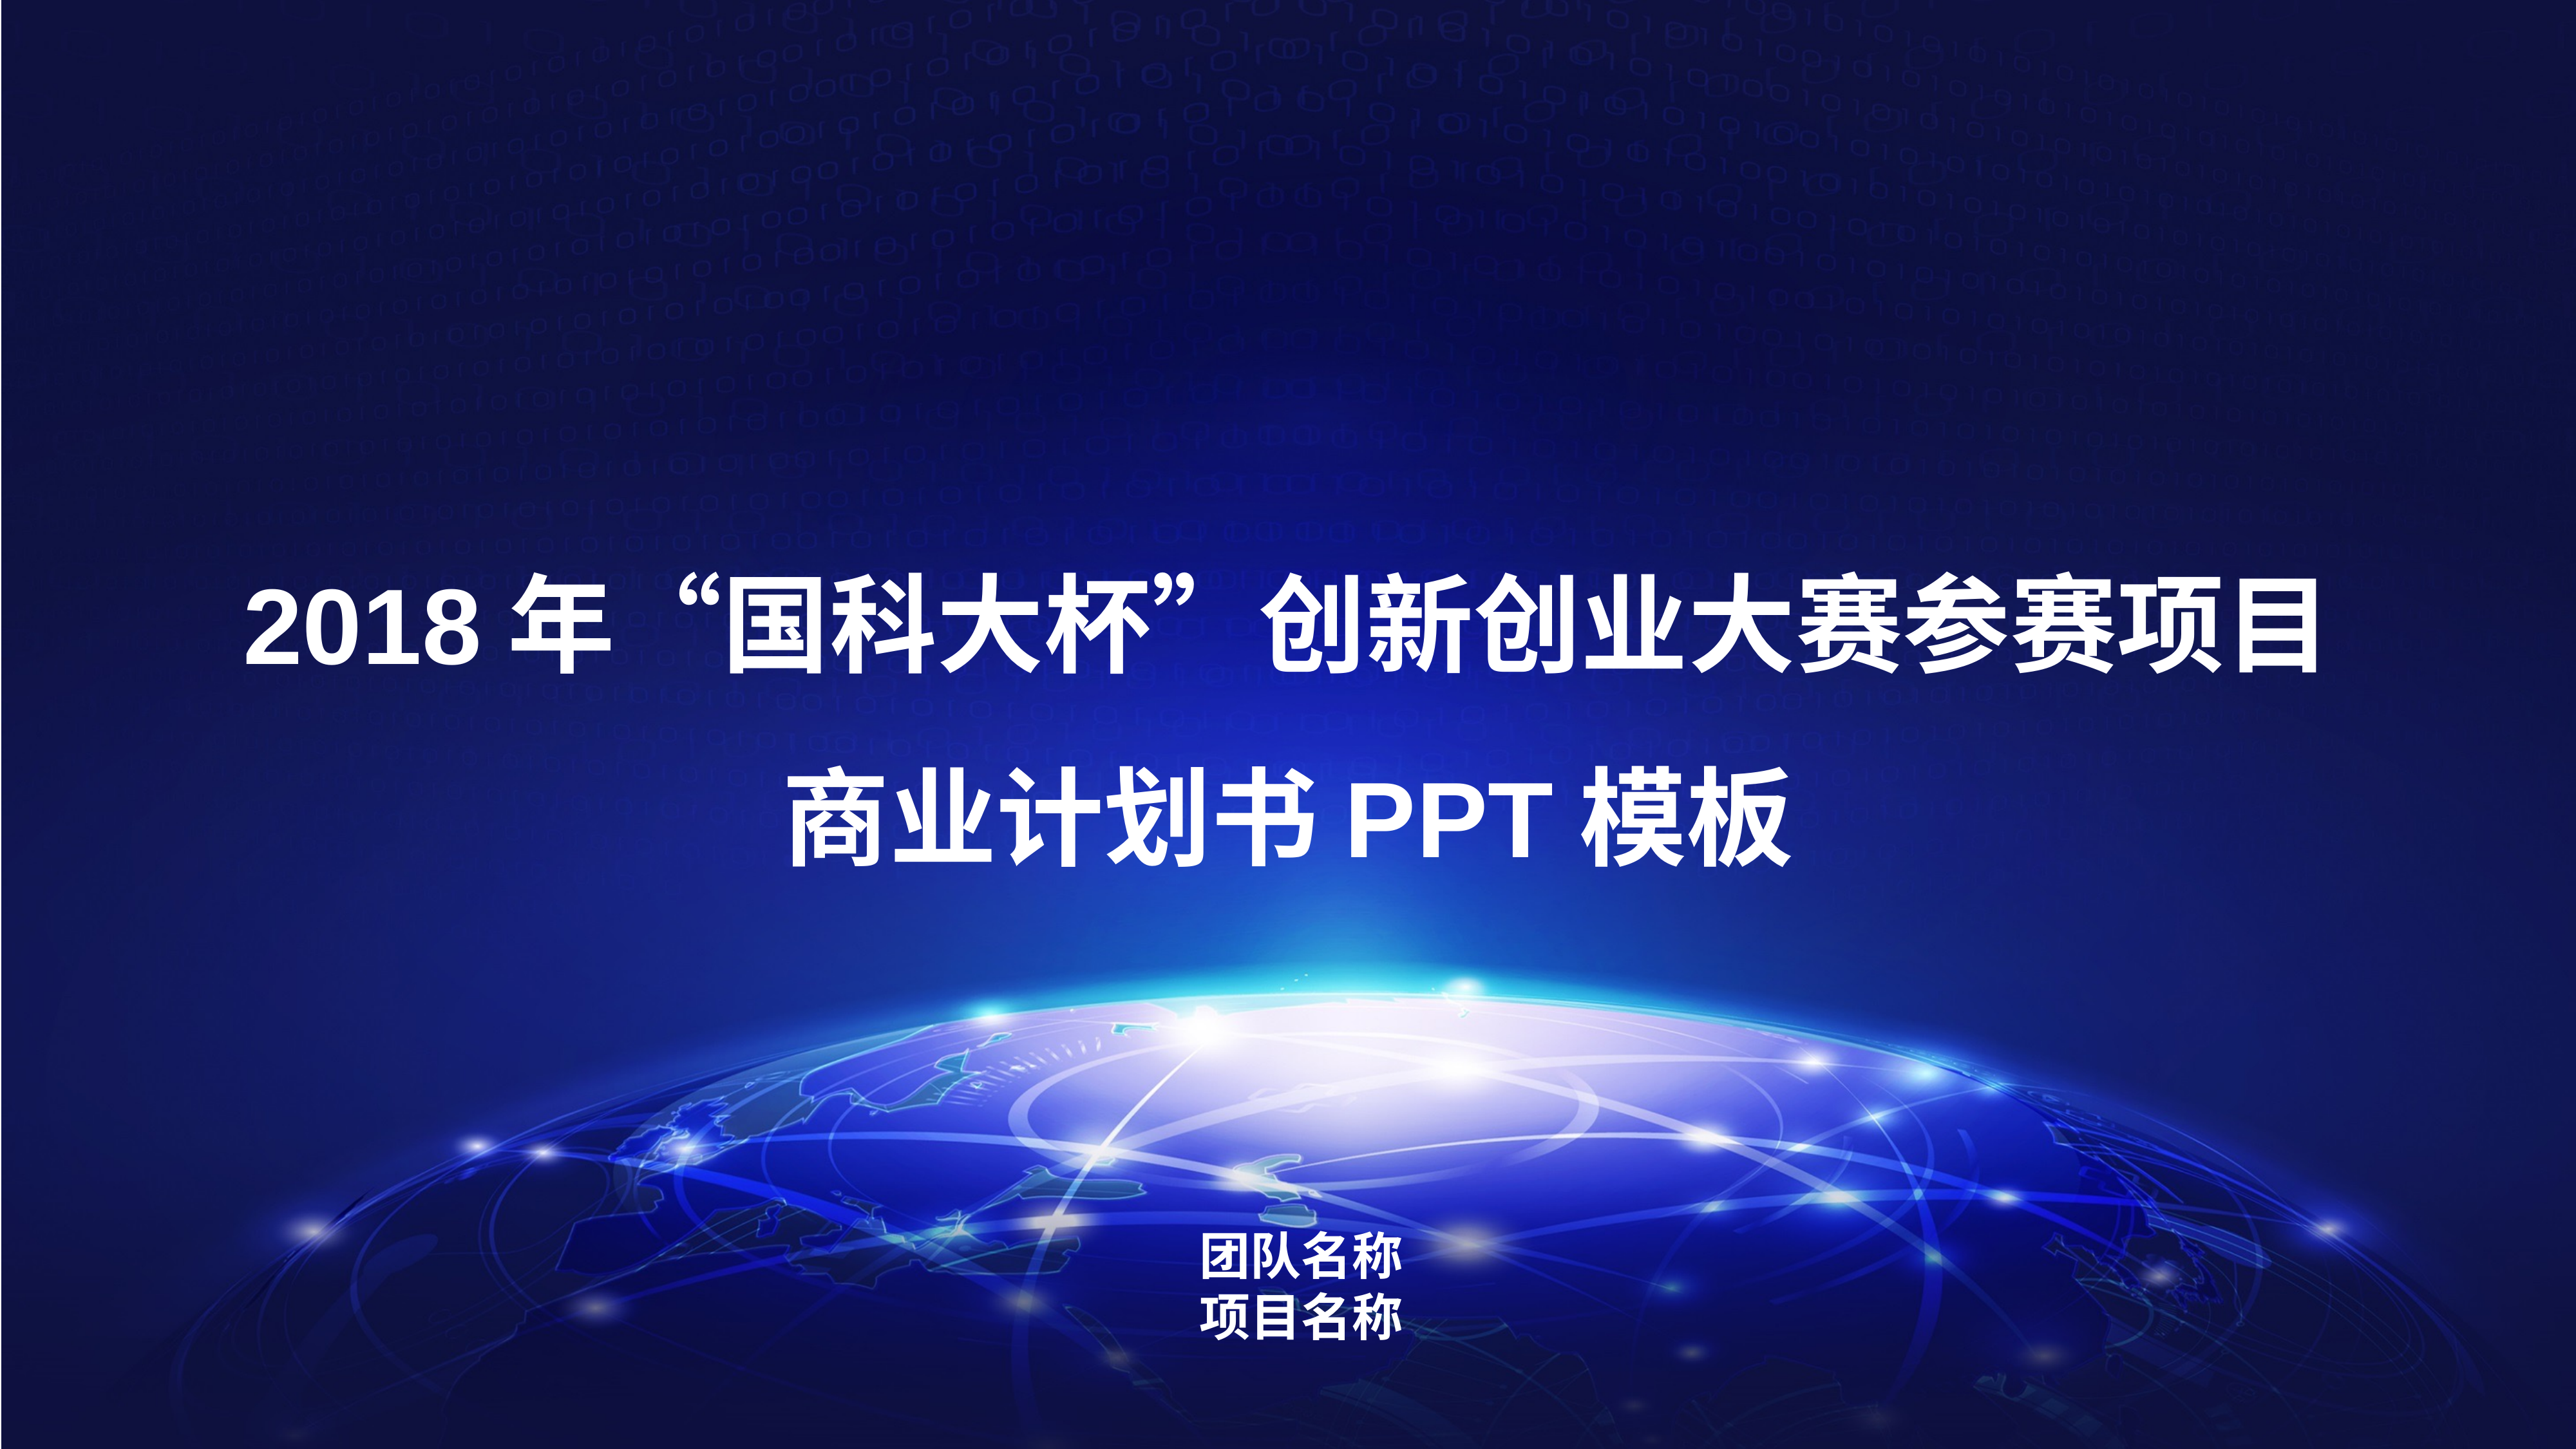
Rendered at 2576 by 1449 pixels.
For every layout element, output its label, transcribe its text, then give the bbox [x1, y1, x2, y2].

picture [1, 0, 2576, 1449]
text_box 团队名称 项目名称 [252, 1218, 2326, 1352]
text_box 2018年“国科大杯”创新创业大赛参赛项目 商业计划书PPT模板 [6, 487, 2570, 884]
